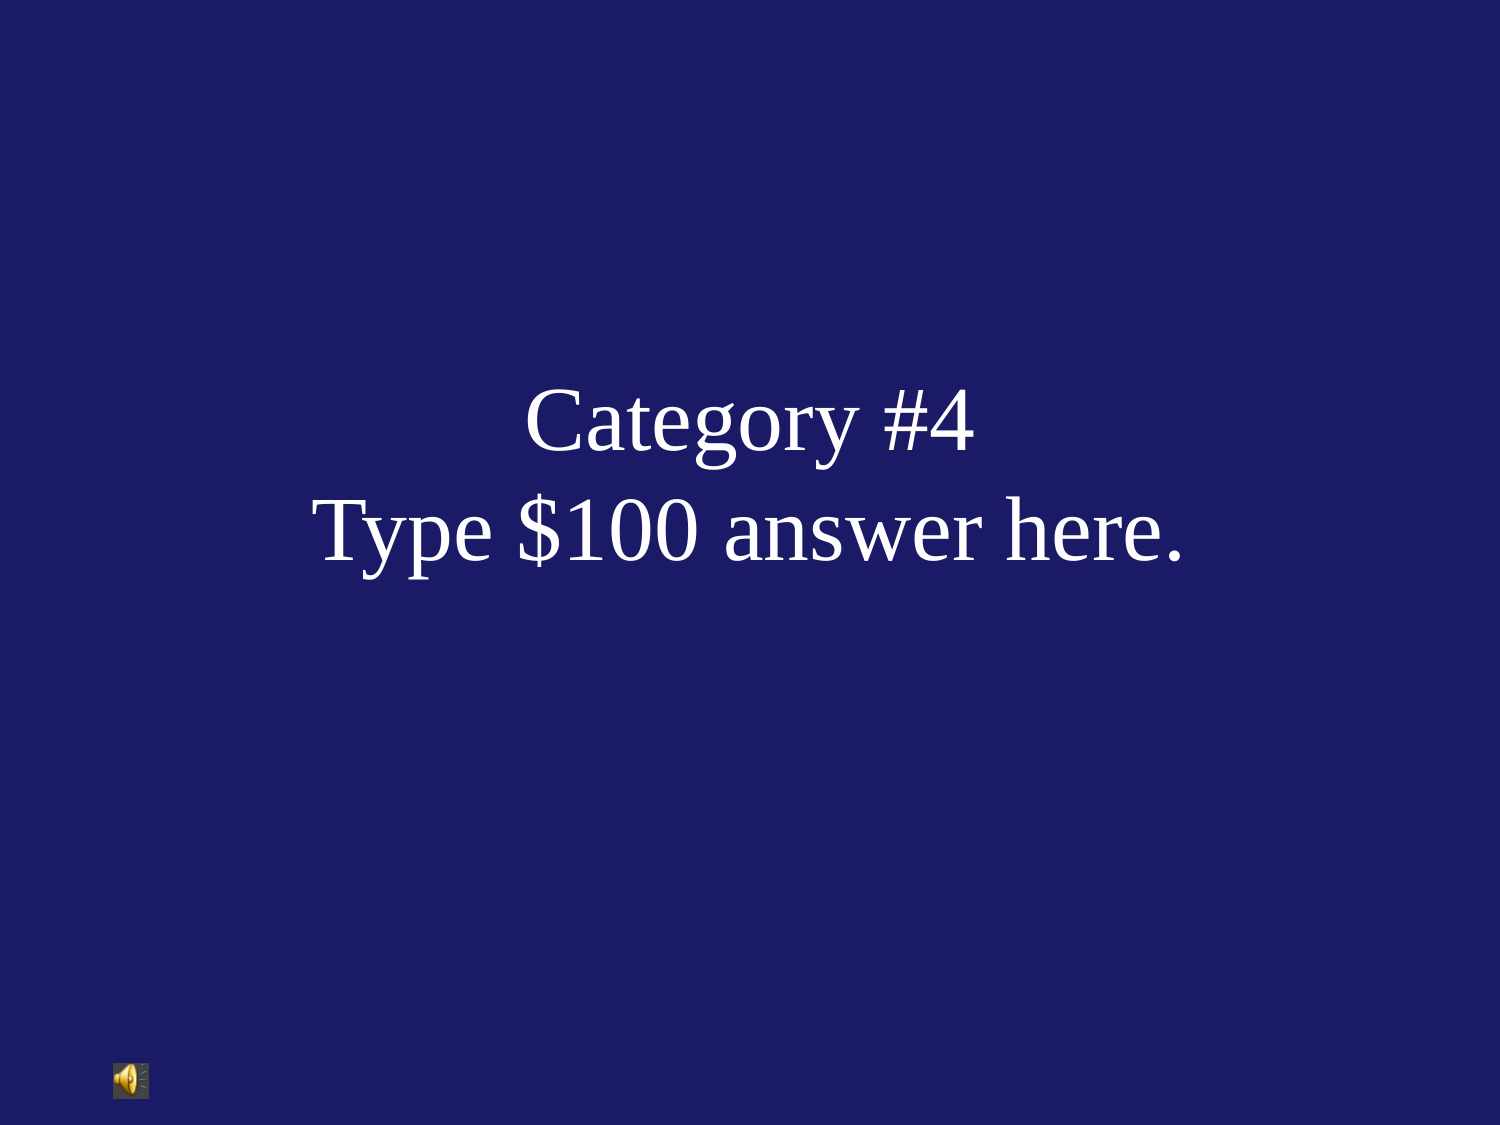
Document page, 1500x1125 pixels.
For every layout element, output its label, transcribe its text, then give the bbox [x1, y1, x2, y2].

picture [112, 1062, 151, 1101]
title Category #4 Type $100 answer here. [112, 374, 1388, 563]
